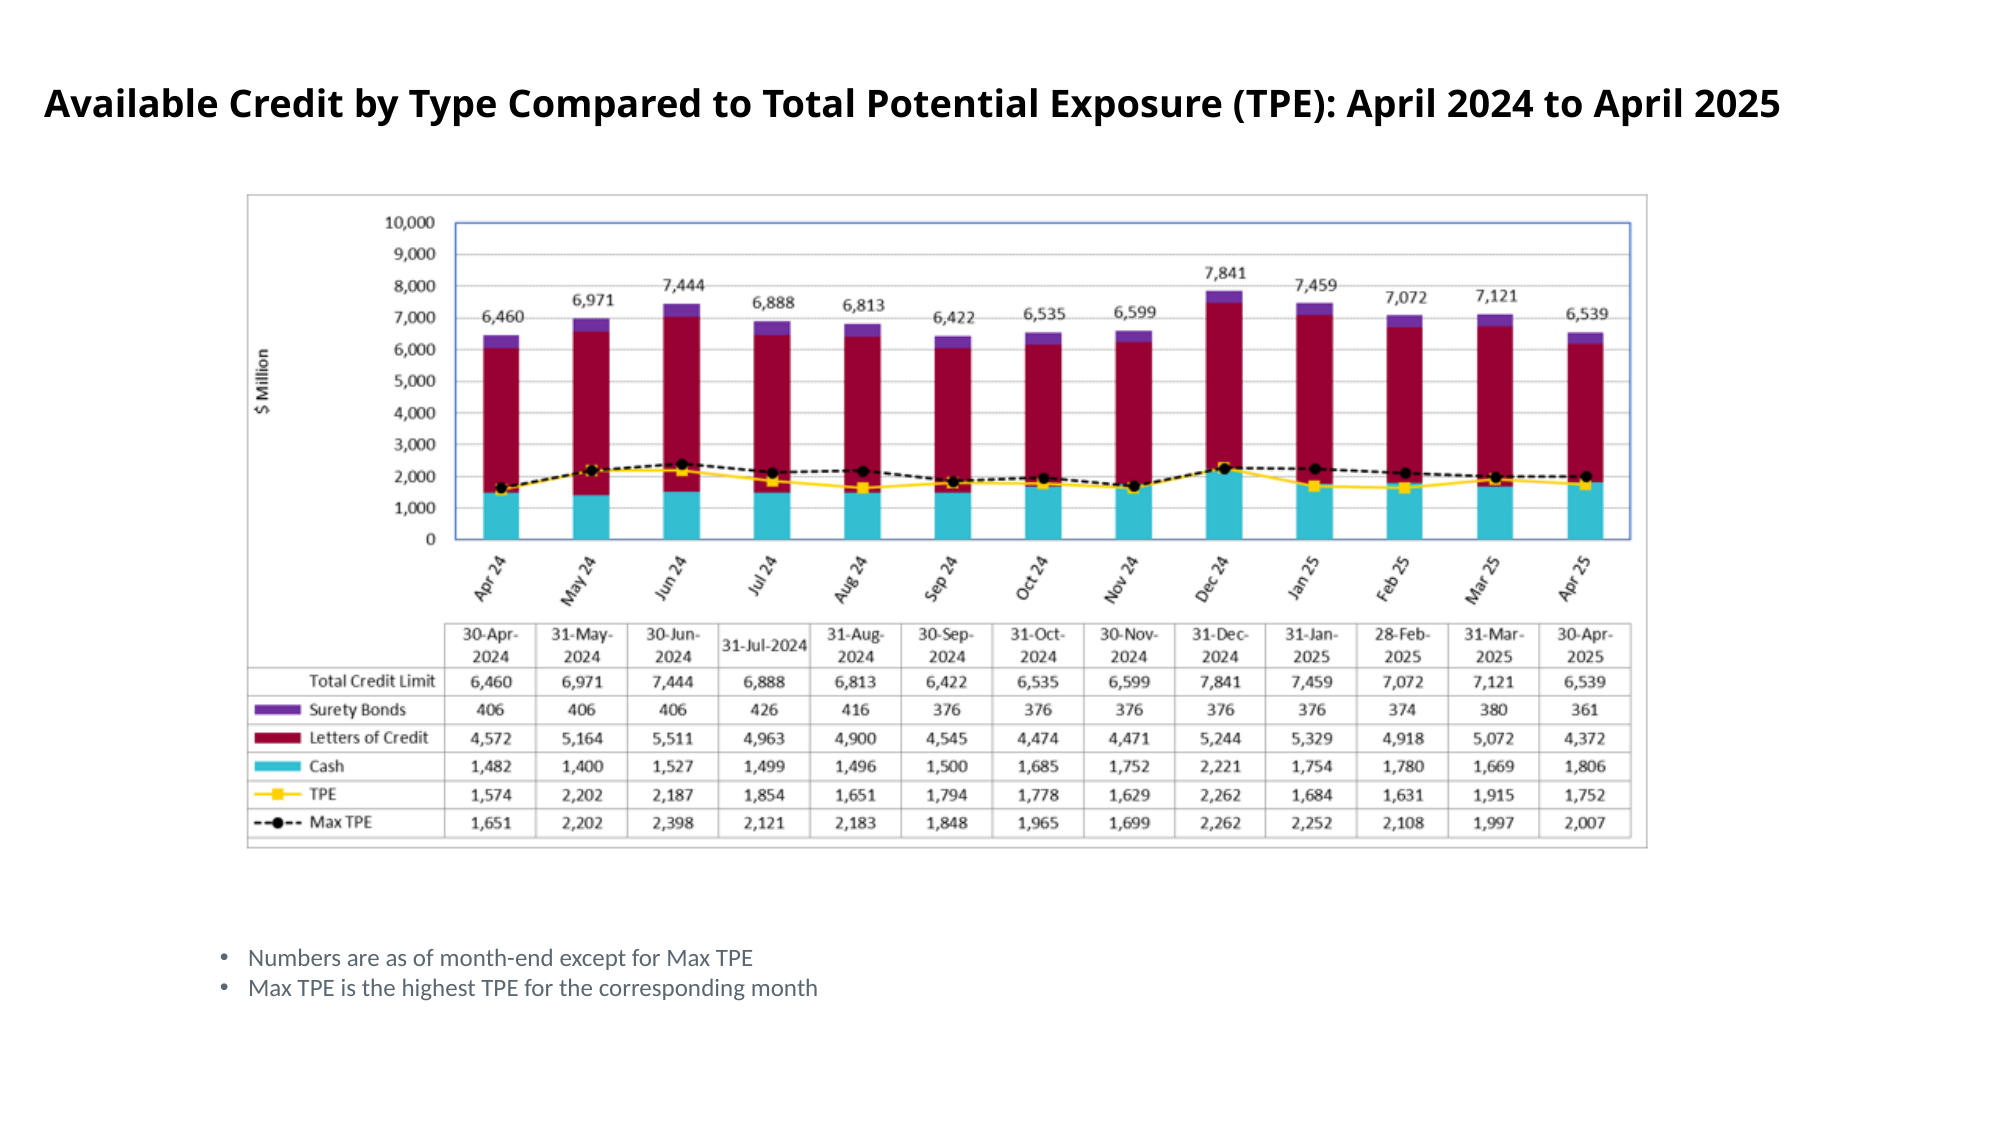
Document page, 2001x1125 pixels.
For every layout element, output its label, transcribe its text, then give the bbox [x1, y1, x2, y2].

title Available Credit by Type Compared to Total Potential Exposure (TPE): April 2024 to April 2025 [29, 59, 1955, 150]
text_box Numbers are as of month-end except for Max TPE Max TPE is the highest TPE for the corresponding month [205, 934, 1871, 1054]
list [205, 171, 1687, 866]
